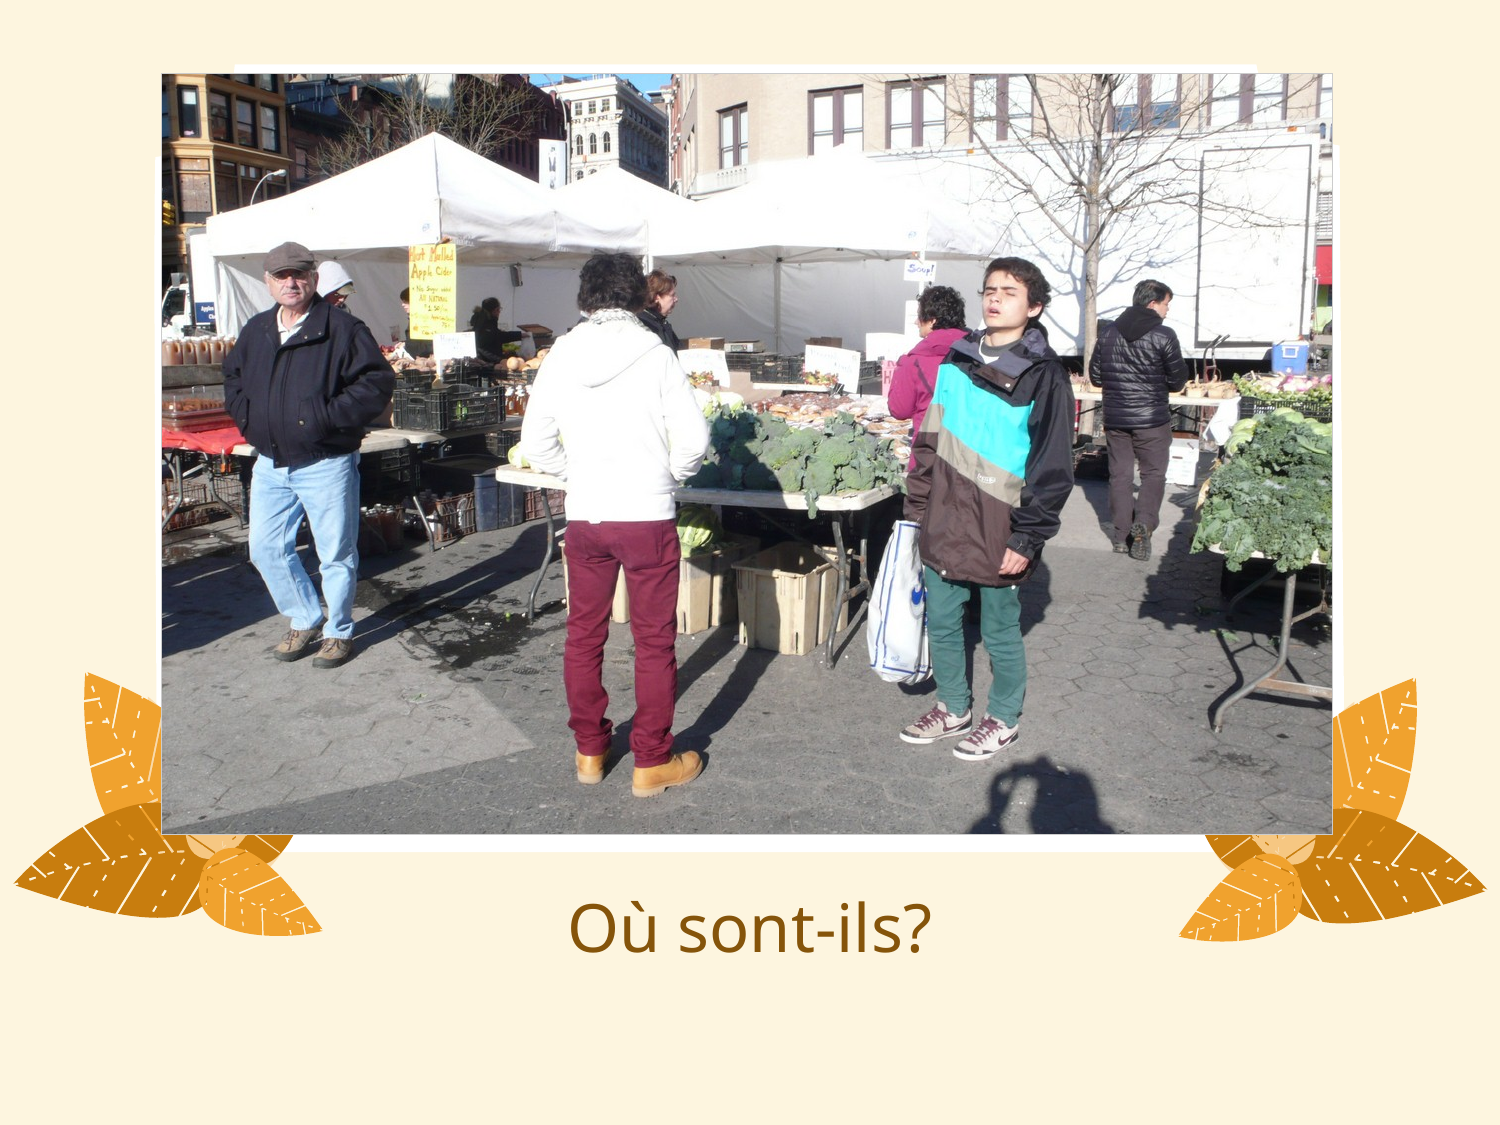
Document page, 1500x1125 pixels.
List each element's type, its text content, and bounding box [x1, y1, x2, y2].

list Où sont-ils? [327, 886, 1173, 1038]
picture [161, 73, 1333, 835]
